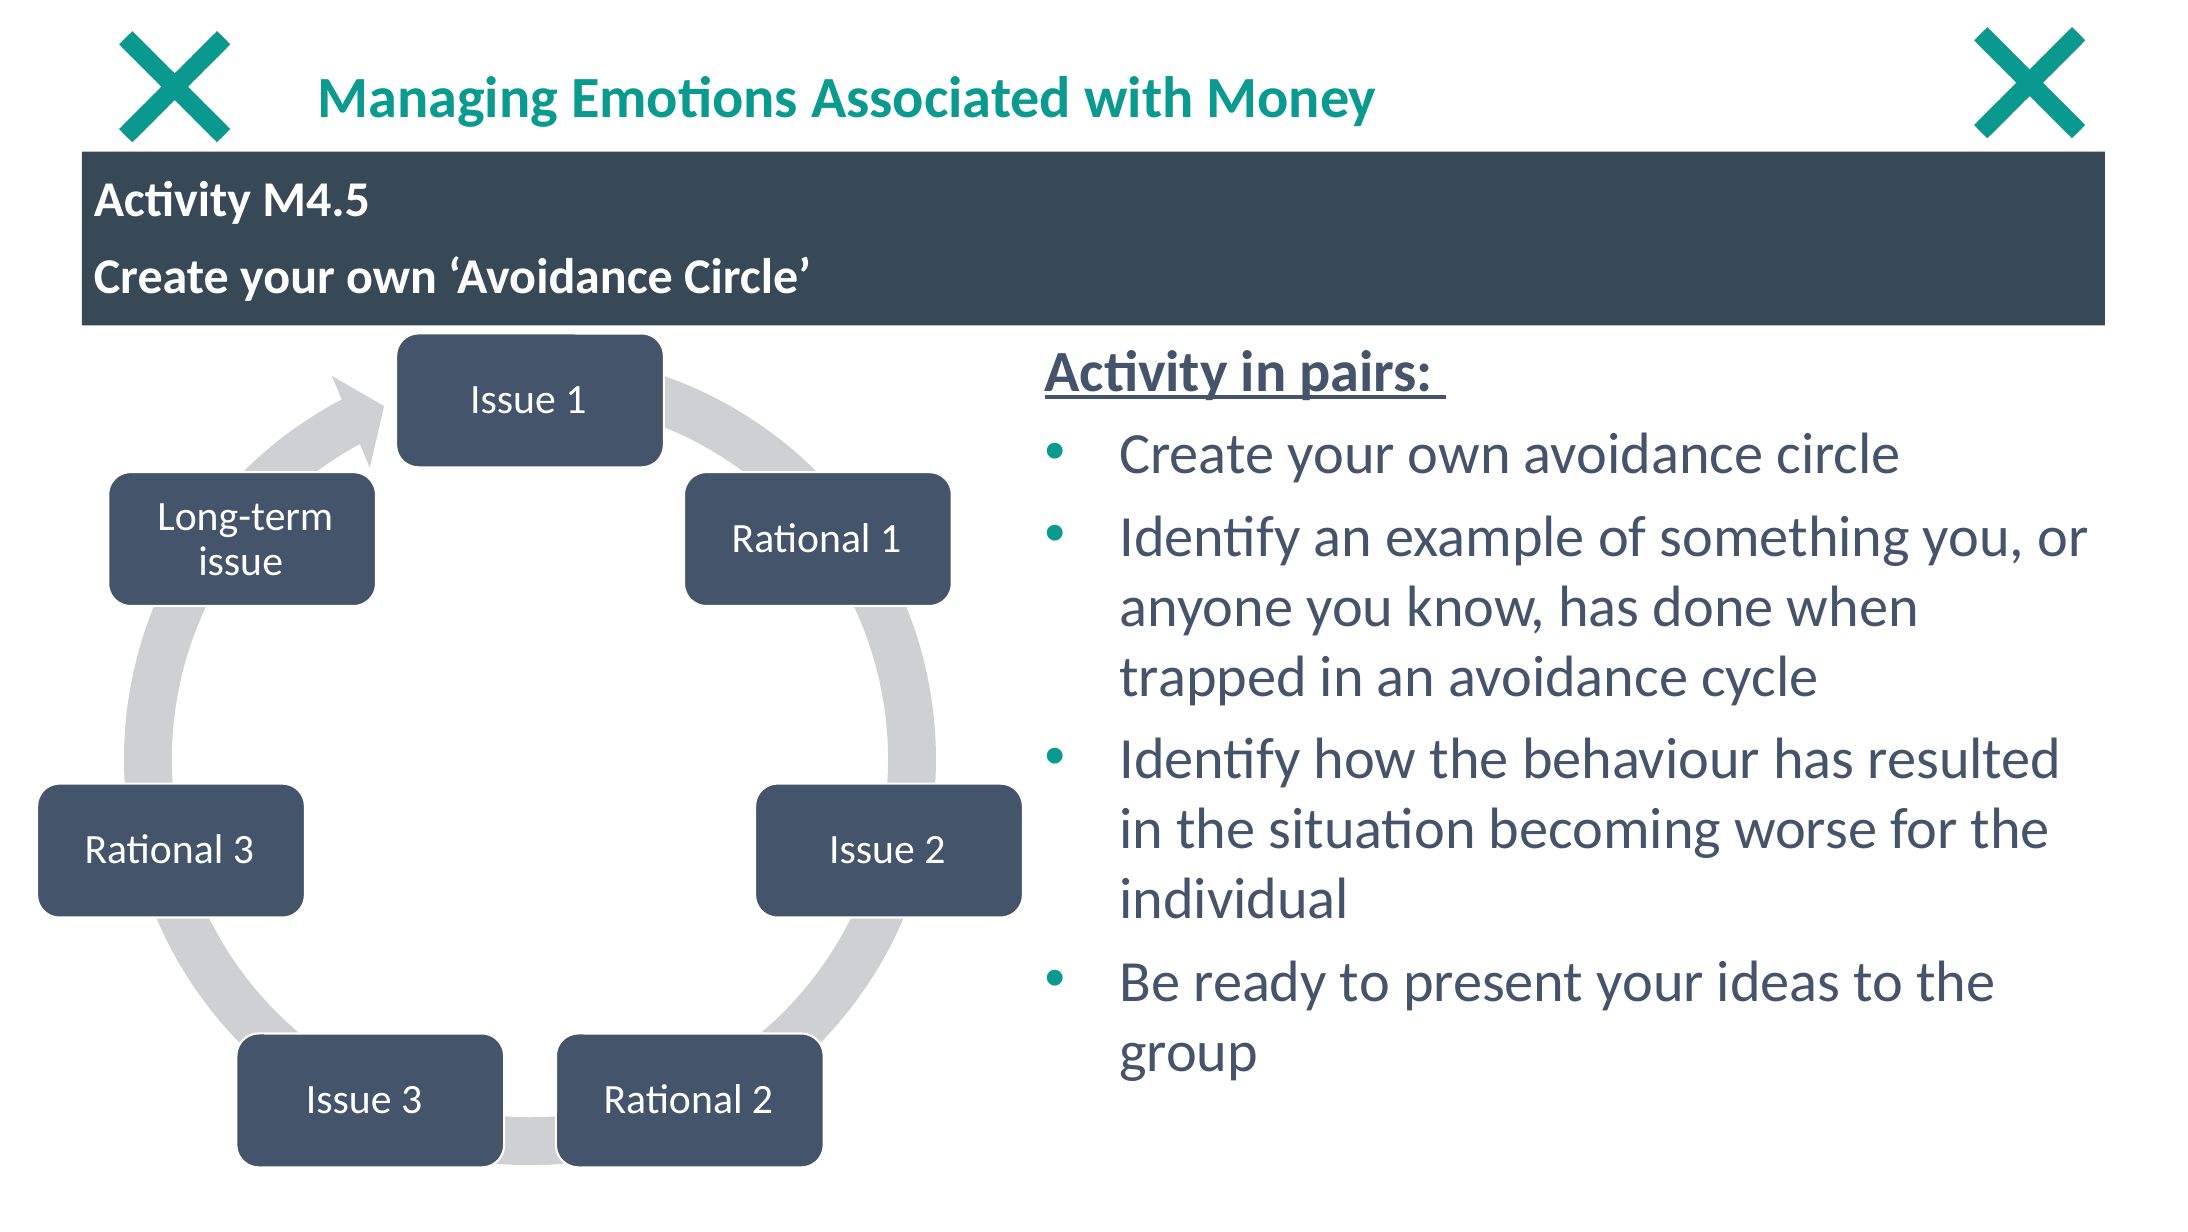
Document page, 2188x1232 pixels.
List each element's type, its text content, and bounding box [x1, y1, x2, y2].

list Activity M4.5 Create your own ‘Avoidance Circle’ [81, 151, 2105, 326]
picture [1954, 7, 2105, 158]
list Activity in pairs: Create your own avoidance circle Identify an example of something you, or anyone you know, has done when trapped in an avoidance cycle Identify how the behaviour has resulted in the situation becoming worse for the individual Be ready to present your ideas to the group [1032, 325, 2121, 1167]
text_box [0, 333, 1061, 1168]
picture [99, 11, 250, 162]
title Managing Emotions Associated with Money [306, 39, 1535, 151]
